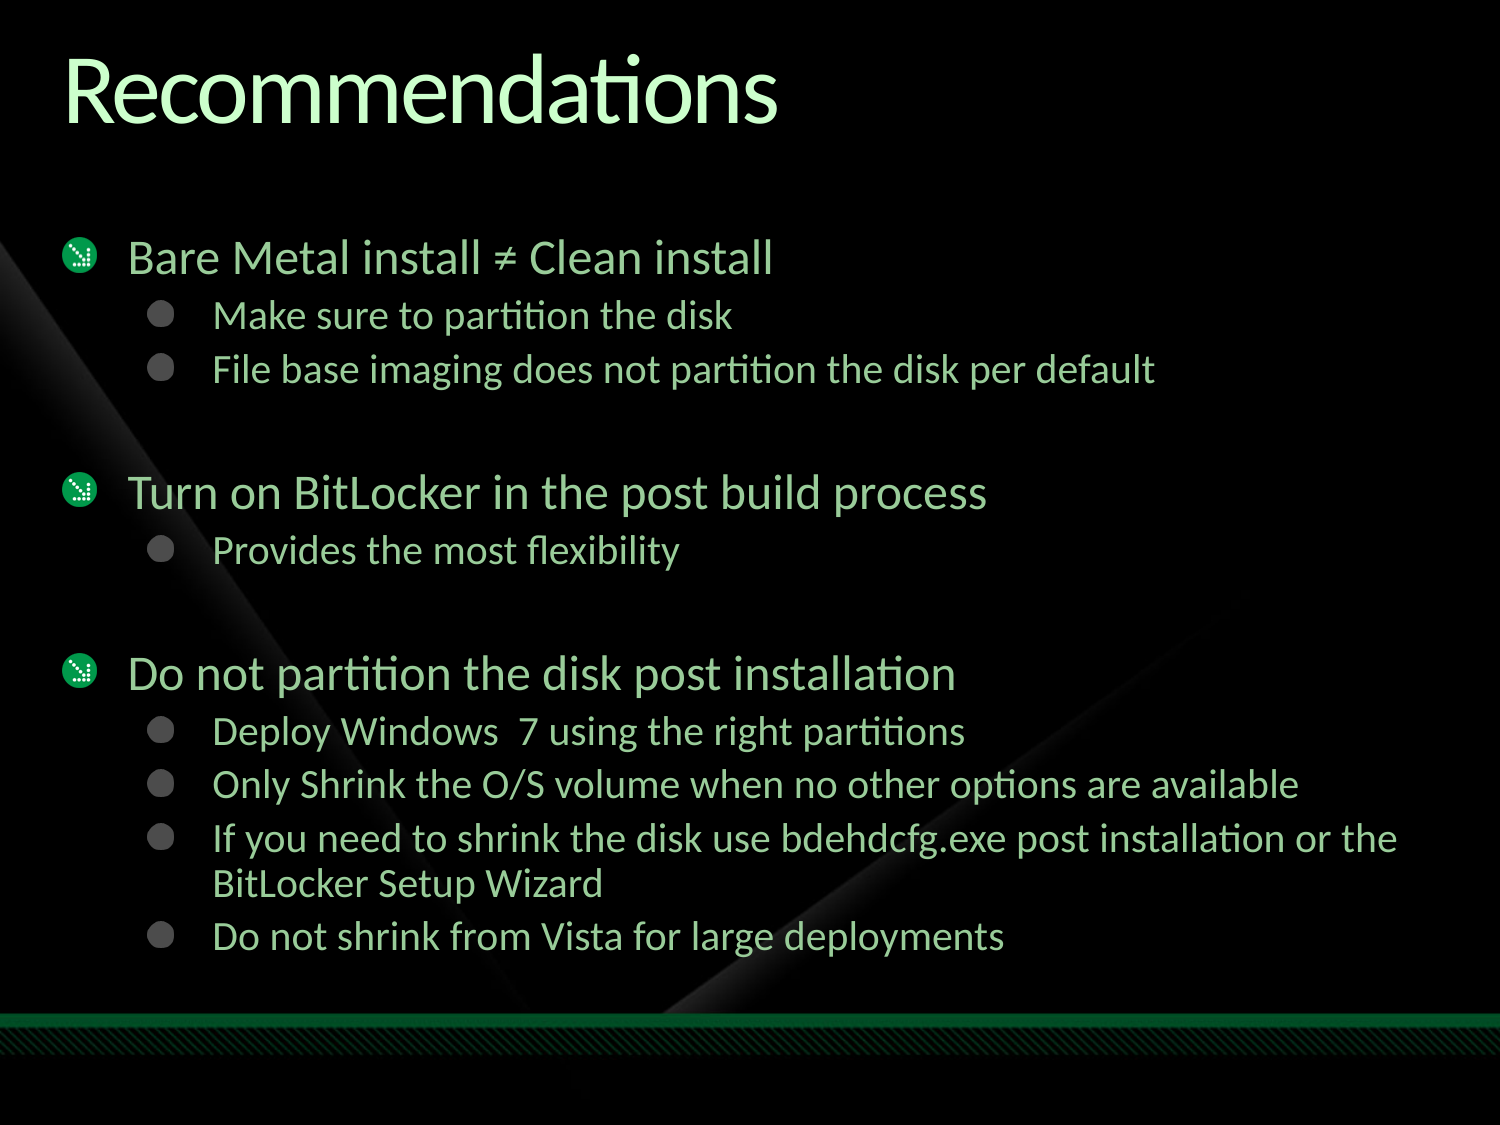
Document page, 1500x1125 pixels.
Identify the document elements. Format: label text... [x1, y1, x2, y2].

title Recommendations [62, 37, 1438, 147]
list Bare Metal install ≠ Clean install Make sure to partition the disk File base imaging does not partition the disk per default Turn on BitLocker in the post build process Provides the most flexibility Do not partition the disk post installation Deploy Windows 7 using the right partitions Only Shrink the O/S volume when no other options are available If you need to shrink the disk use bdehdcfg.exe post installation or the BitLocker Setup Wizard Do not shrink from Vista for large deployments [62, 231, 1438, 595]
picture [0, 0, 1500, 1125]
